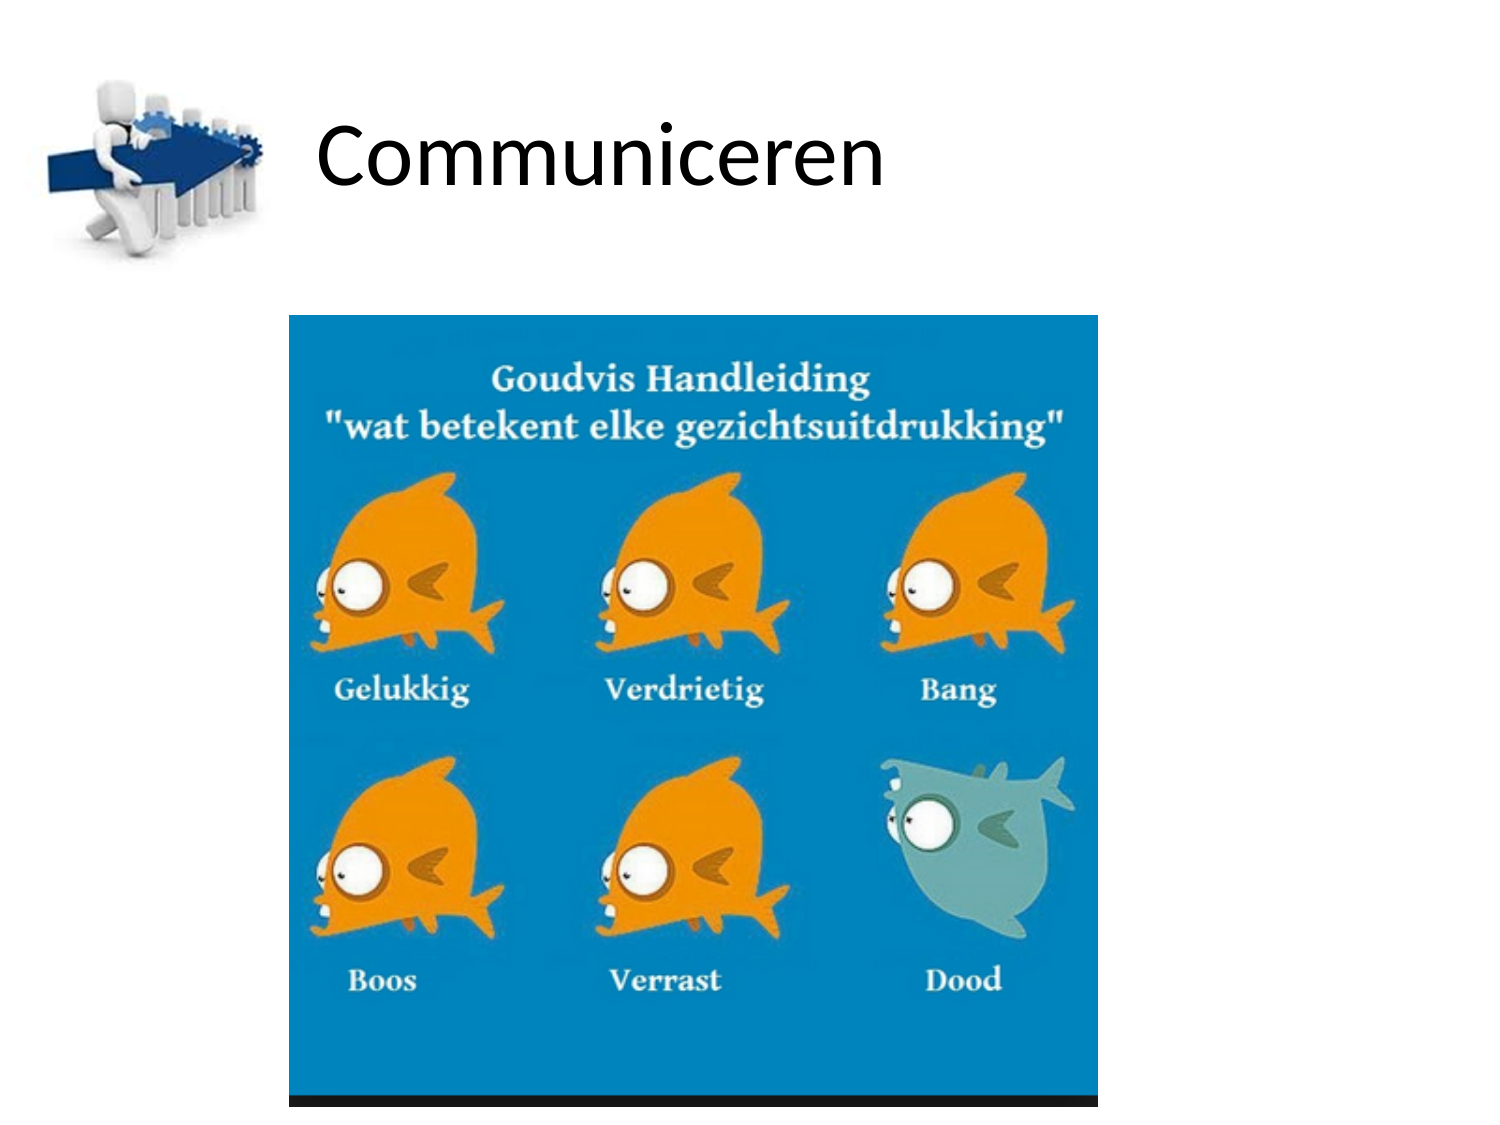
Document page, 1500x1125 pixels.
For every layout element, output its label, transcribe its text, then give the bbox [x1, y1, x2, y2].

title Communiceren [289, 54, 916, 244]
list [288, 315, 1098, 1108]
picture [0, 66, 310, 281]
